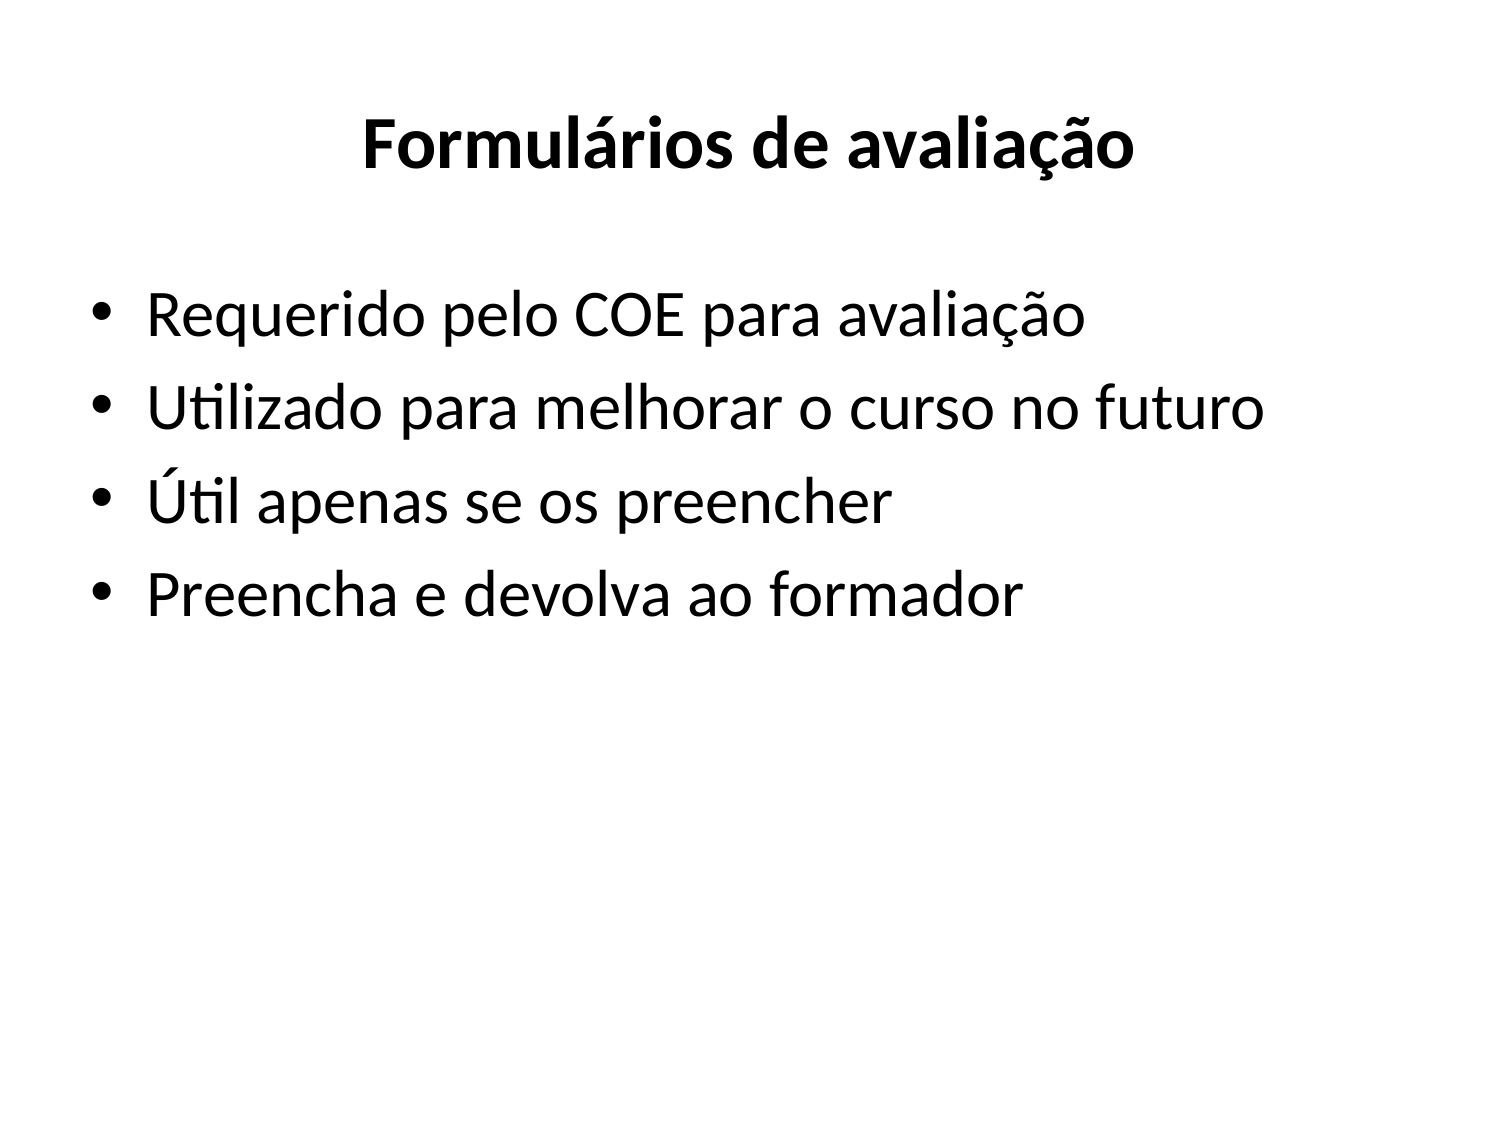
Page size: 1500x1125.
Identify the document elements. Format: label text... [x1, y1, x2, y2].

title Formulários de avaliação [75, 45, 1425, 233]
list Requerido pelo COE para avaliação Utilizado para melhorar o curso no futuro Útil apenas se os preencher Preencha e devolva ao formador [75, 262, 1425, 1005]
